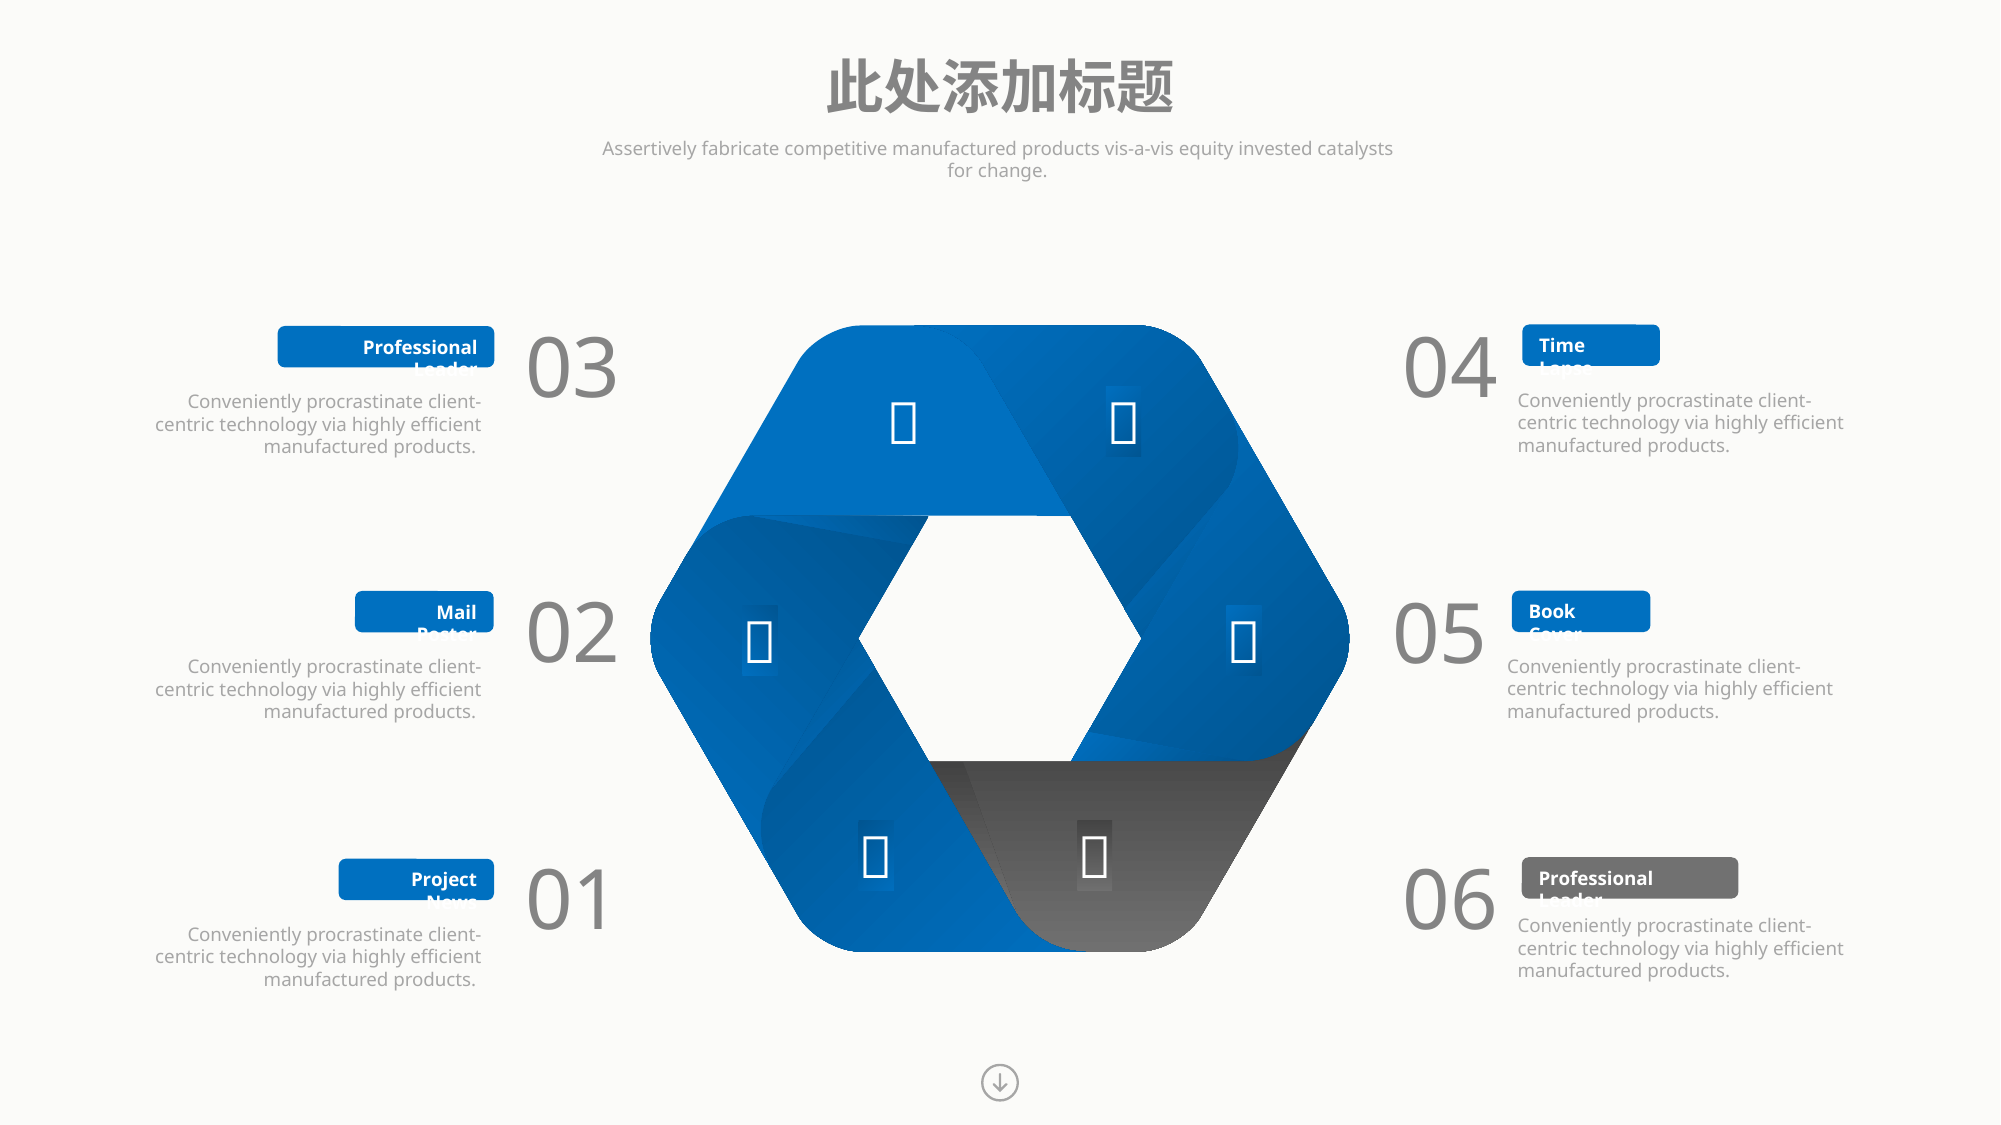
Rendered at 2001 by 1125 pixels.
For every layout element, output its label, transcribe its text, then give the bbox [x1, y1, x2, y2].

text_box Conveniently procrastinate client-centric technology via highly efficient manufactured products. [130, 915, 496, 998]
text_box Conveniently procrastinate client-centric technology via highly efficient manufactured products. [1492, 647, 1858, 730]
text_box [647, 515, 929, 869]
text_box Mail Poster [354, 590, 494, 633]
text_box Conveniently procrastinate client-centric technology via highly efficient manufactured products. [130, 382, 496, 465]
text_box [686, 325, 914, 515]
text_box [981, 1063, 1019, 1102]
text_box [914, 325, 1243, 638]
text_box Book Cover [1511, 590, 1651, 633]
text_box 01 [510, 839, 636, 954]
text_box 06 [1388, 839, 1513, 954]
text_box 04 [1388, 306, 1513, 422]
text_box Project News [338, 858, 495, 901]
text_box Professional Leader [1521, 857, 1739, 899]
text_box 03 [510, 306, 636, 422]
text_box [1086, 720, 1314, 952]
text_box 05 [1377, 572, 1503, 688]
text_box Conveniently procrastinate client-centric technology via highly efficient manufactured products. [1502, 906, 1868, 989]
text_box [1070, 407, 1352, 762]
text_box Conveniently procrastinate client-centric technology via highly efficient manufactured products. [130, 647, 496, 730]
text_box 此处添加标题 [810, 43, 1190, 128]
text_box 02 [510, 571, 636, 687]
text_box Assertively fabricate competitive manufactured products vis-a-vis equity invested catalysts for change. [587, 128, 1413, 189]
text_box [756, 638, 1086, 952]
text_box Professional Leader [277, 325, 495, 368]
text_box Conveniently procrastinate client-centric technology via highly efficient manufactured products. [1502, 380, 1868, 464]
text_box Time Lapse [1522, 324, 1660, 366]
